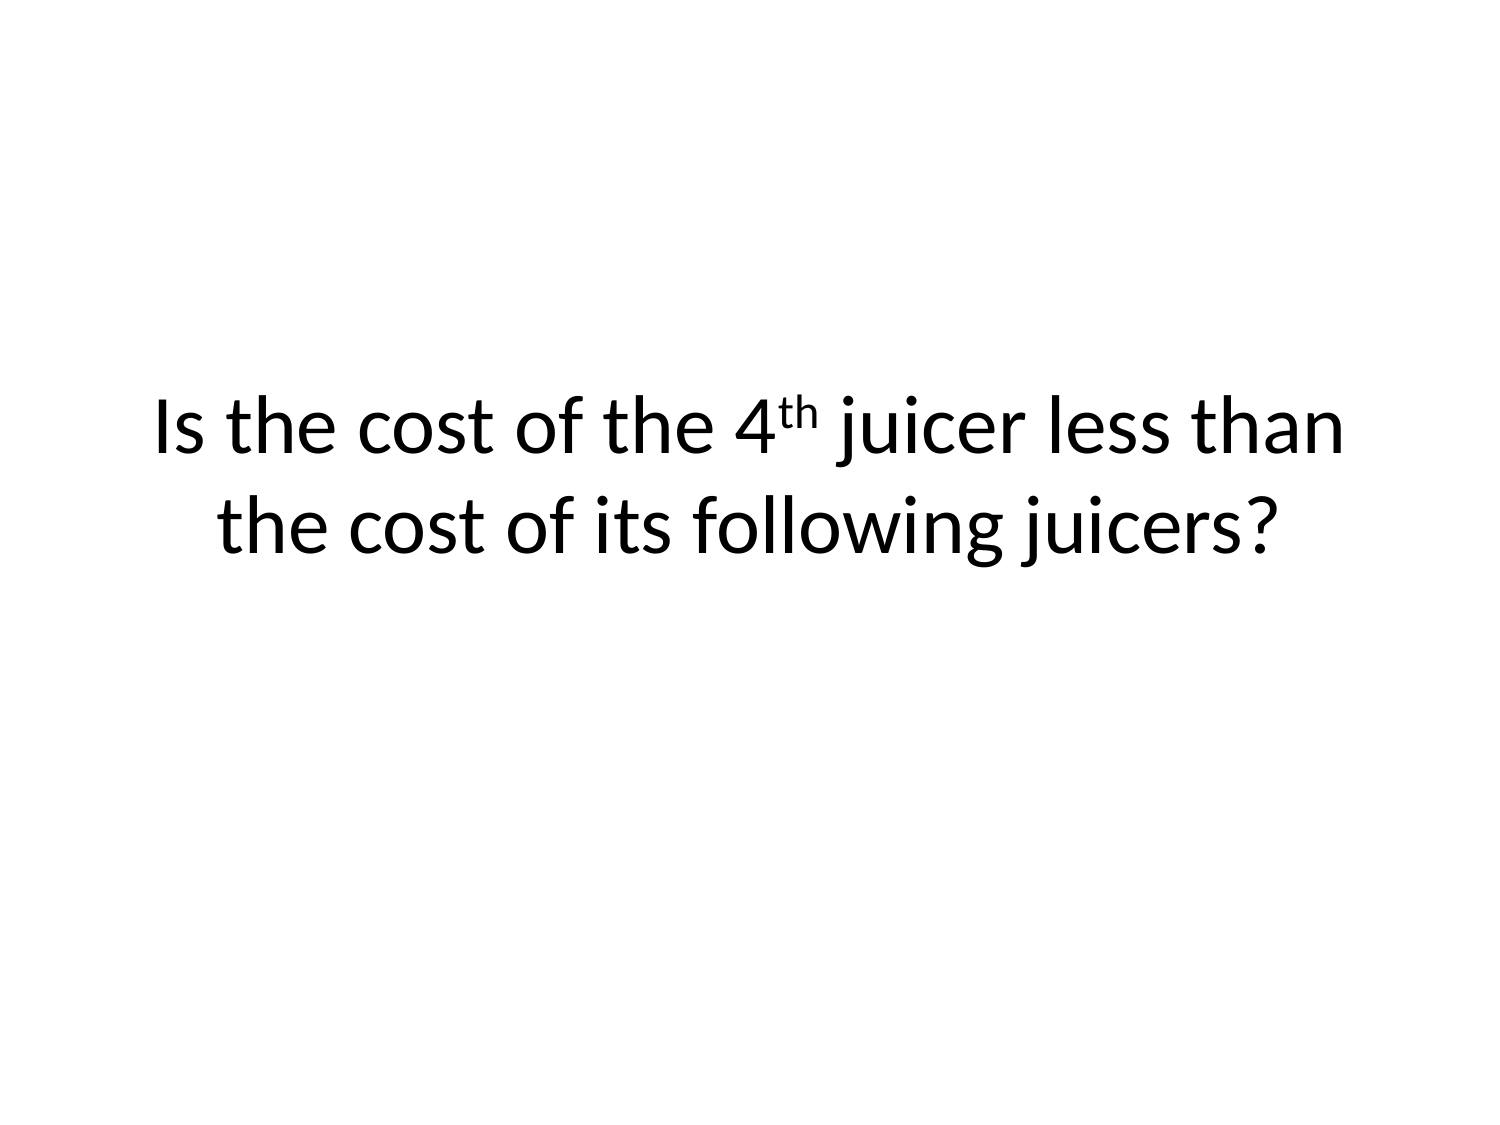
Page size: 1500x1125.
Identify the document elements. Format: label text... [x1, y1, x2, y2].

title Is the cost of the 4th juicer less than the cost of its following juicers? [112, 349, 1388, 591]
